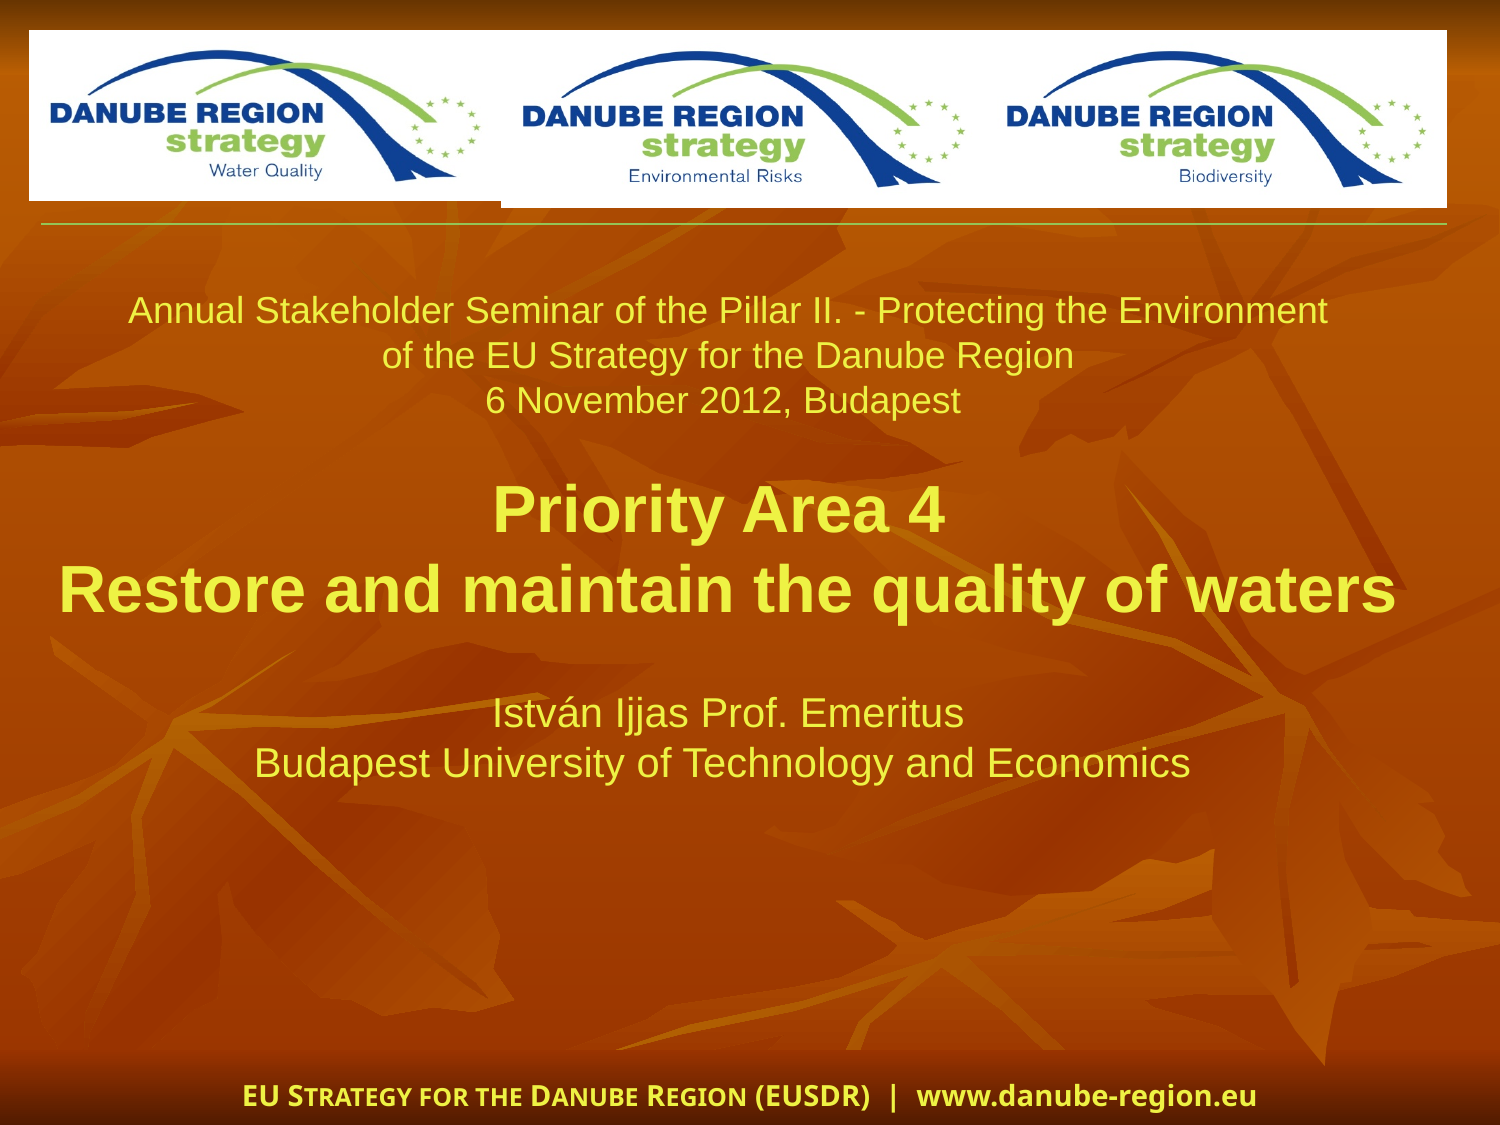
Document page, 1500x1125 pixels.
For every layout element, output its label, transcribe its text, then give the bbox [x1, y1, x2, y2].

list [92, 252, 1444, 988]
picture [29, 30, 1448, 209]
text_box Annual Stakeholder Seminar of the Pillar II. - Protecting the Environment of the EU Strategy for the Danube Region 6 November 2012, Budapest Priority Area 4 Restore and maintain the quality of waters István Ijjas Prof. Emeritus Budapest University of Technology and Economics [43, 278, 1414, 794]
text_box EU STRATEGY FOR THE DANUBE REGION (EUSDR) | www.danube-region.eu [0, 1070, 1500, 1120]
